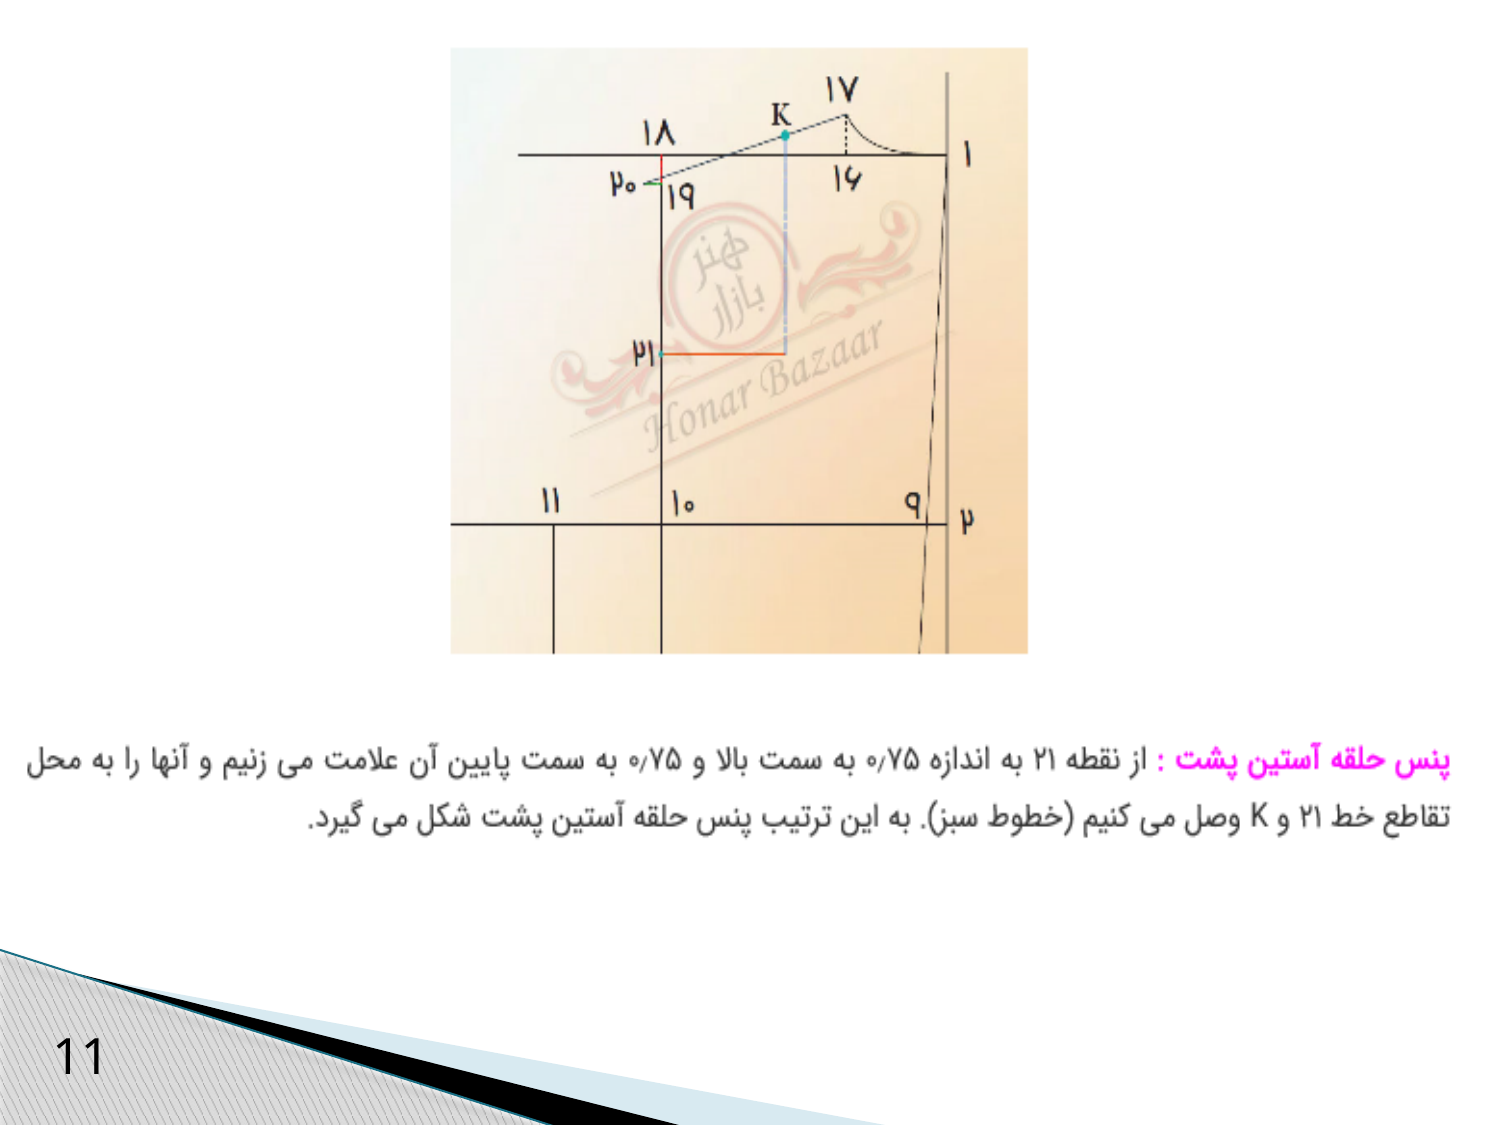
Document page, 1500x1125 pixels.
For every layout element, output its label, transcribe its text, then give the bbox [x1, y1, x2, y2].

picture [0, 1, 1492, 901]
text_box 11 [37, 1017, 138, 1093]
